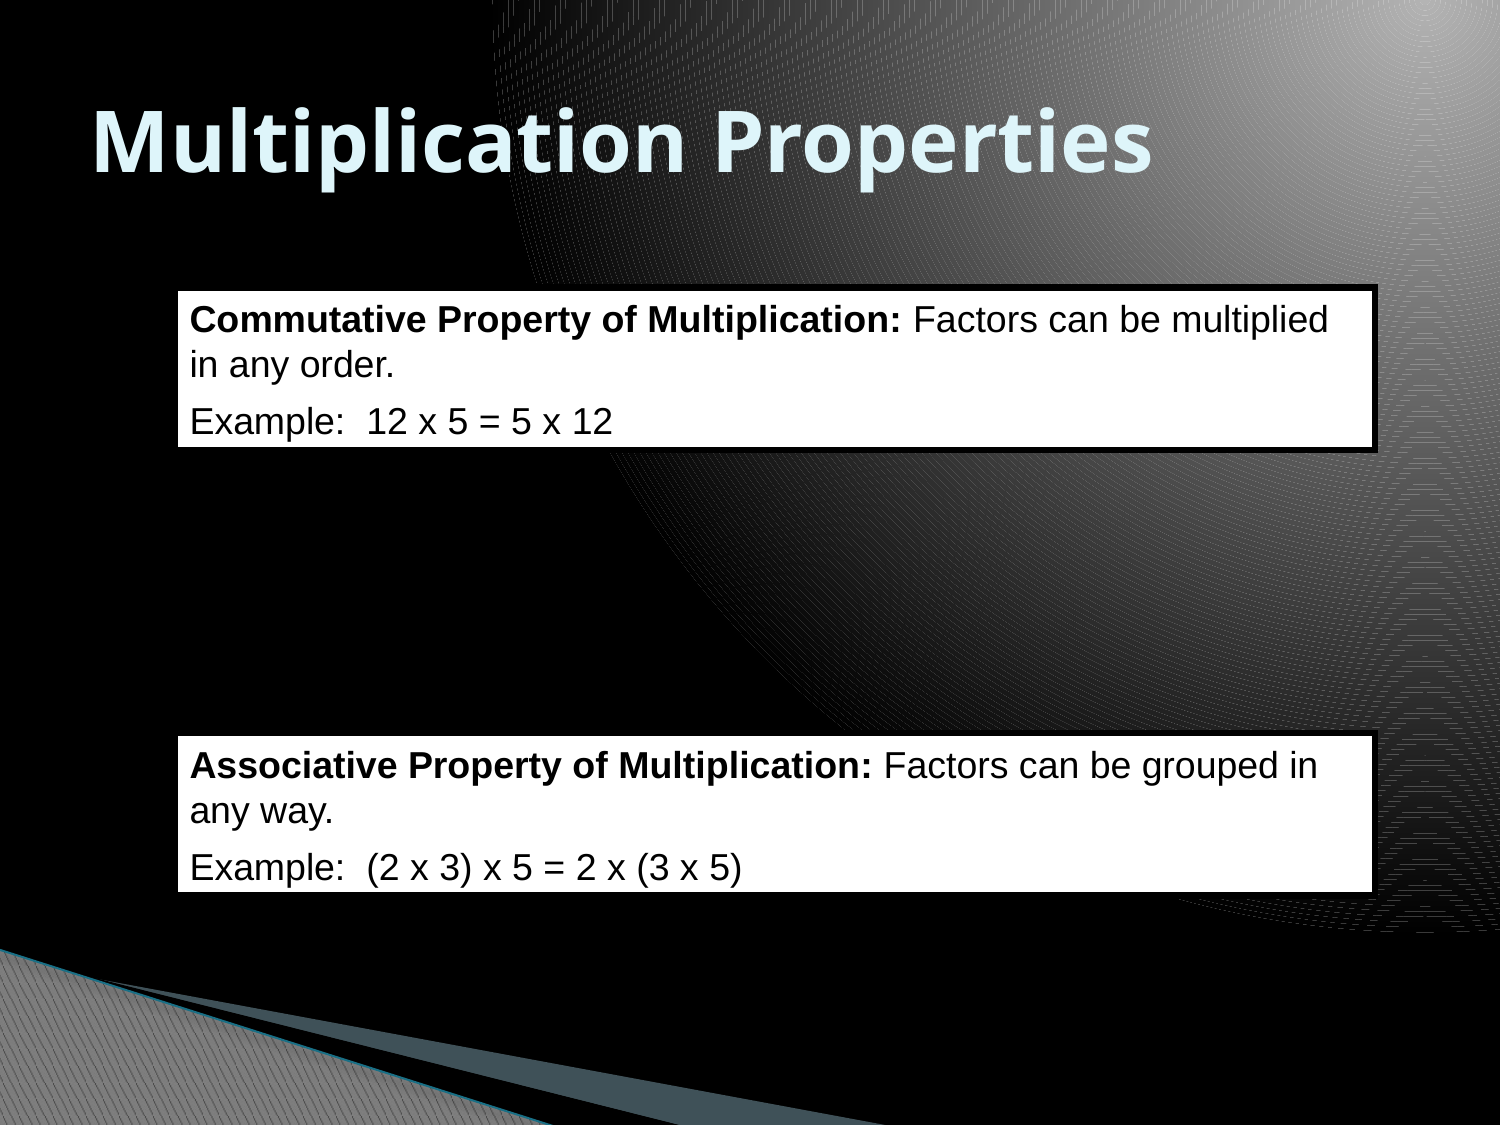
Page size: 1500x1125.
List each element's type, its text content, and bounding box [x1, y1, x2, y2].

text_box Commutative Property of Multiplication: Factors can be multiplied in any order. Example: 12 x 5 = 5 x 12 [174, 287, 1375, 450]
text_box Associative Property of Multiplication: Factors can be grouped in any way. Example: (2 x 3) x 5 = 2 x (3 x 5) [174, 733, 1375, 896]
title Multiplication Properties [75, 45, 1425, 233]
picture [0, 952, 543, 1125]
